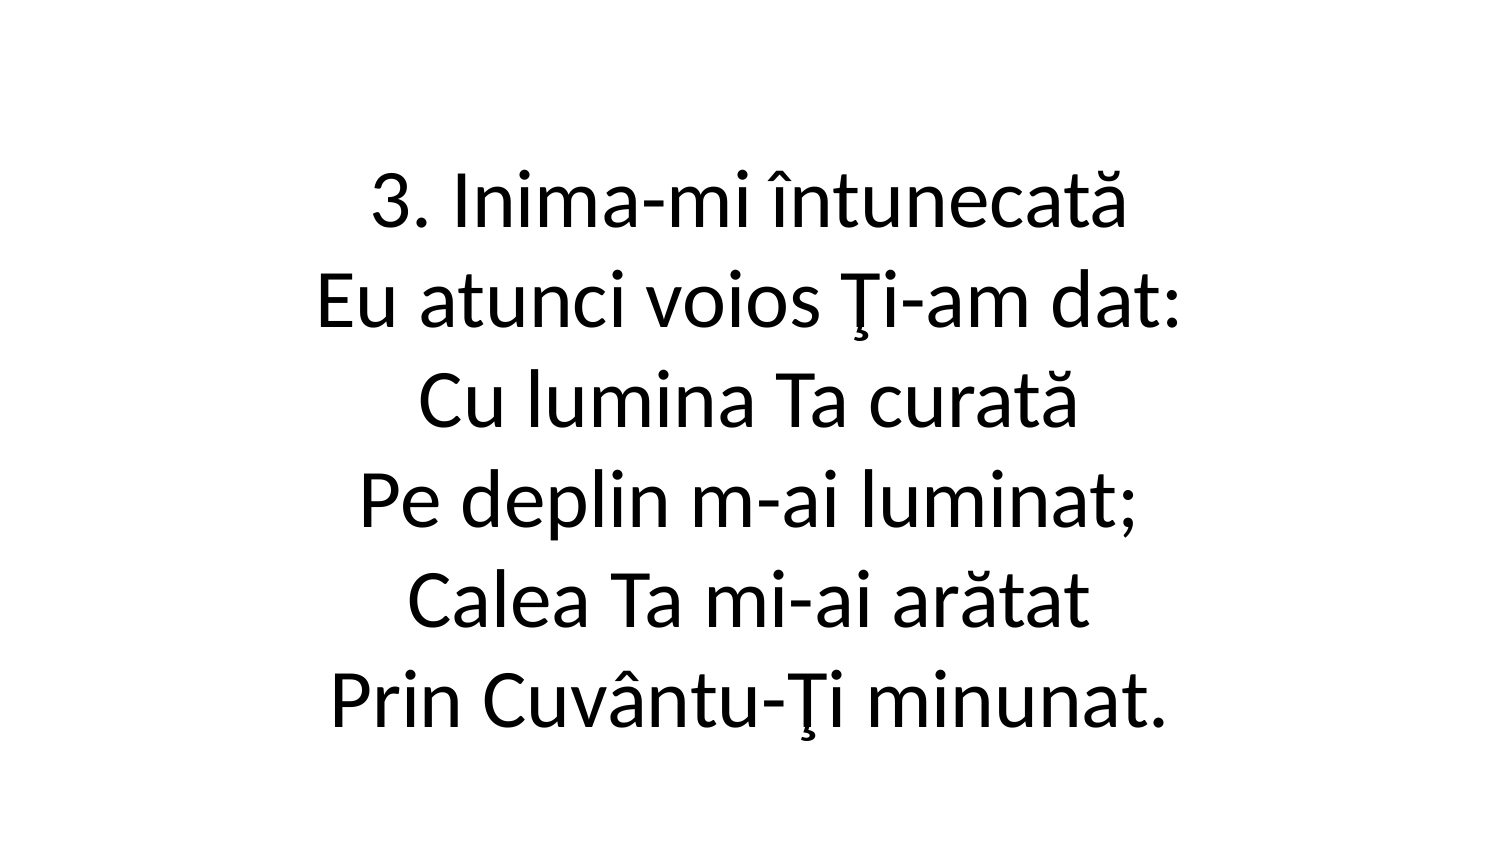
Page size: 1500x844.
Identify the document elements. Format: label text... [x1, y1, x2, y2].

text_box 3. Inima-mi întunecată Eu atunci voios Ţi-am dat: Cu lumina Ta curată Pe deplin m-ai luminat; Calea Ta mi-ai arătat Prin Cuvântu-Ţi minunat. [300, 92, 1200, 752]
